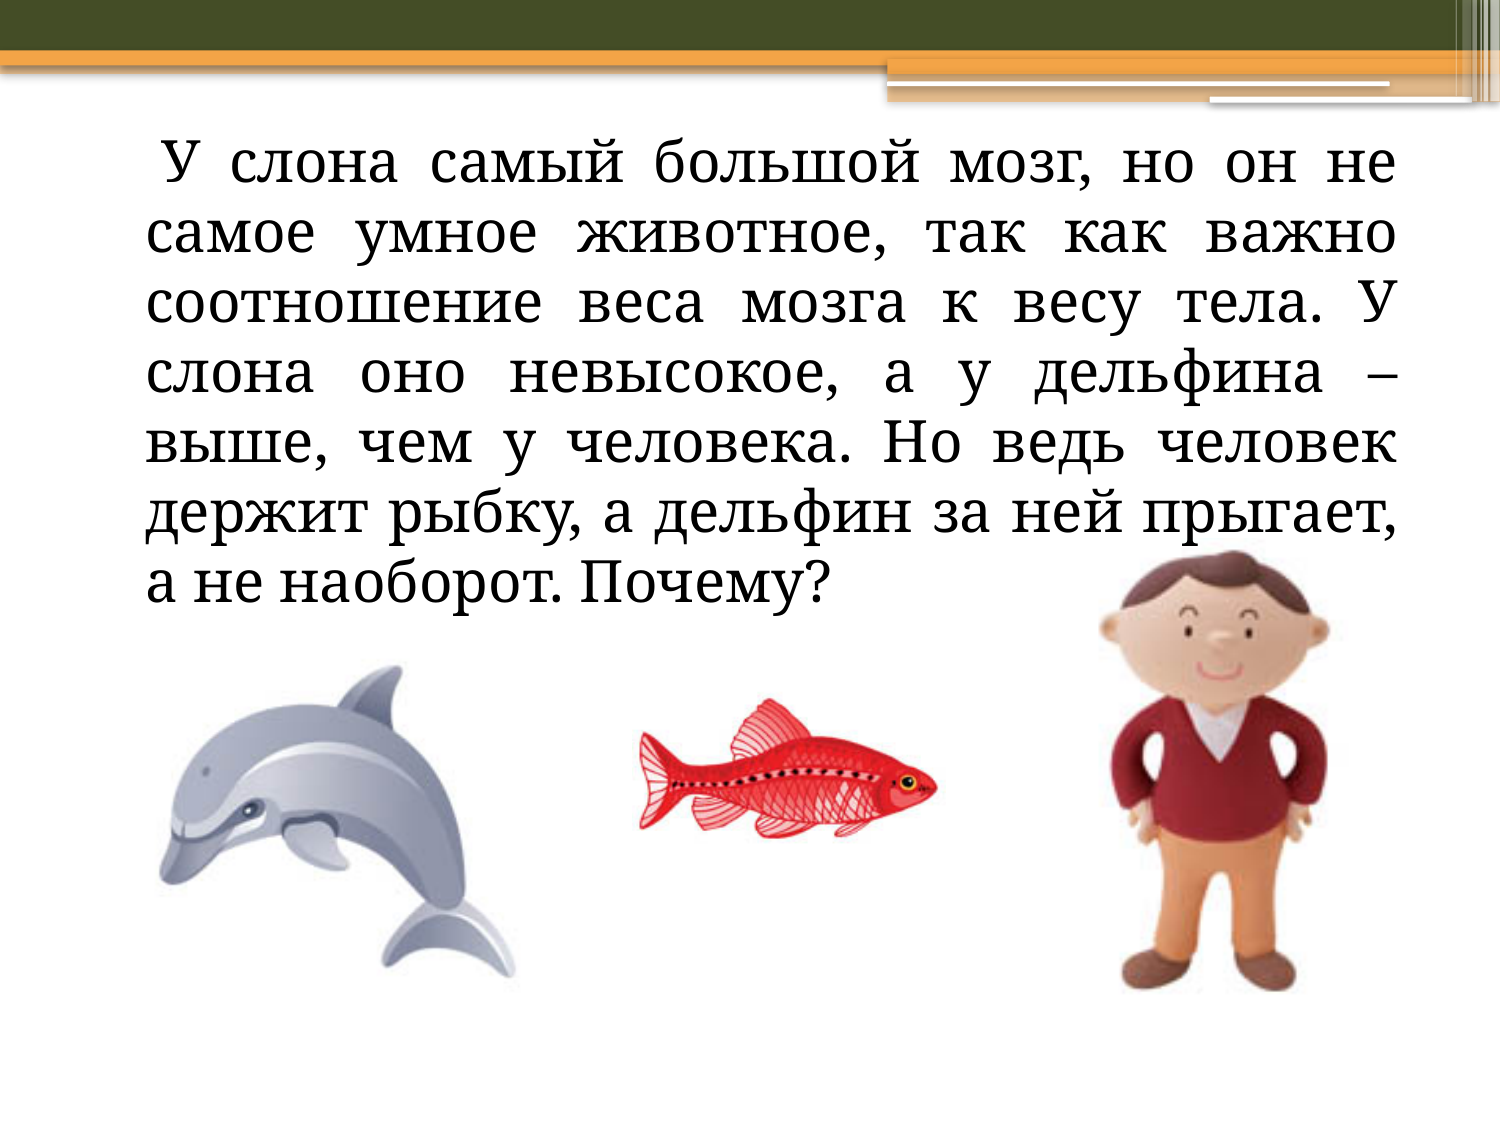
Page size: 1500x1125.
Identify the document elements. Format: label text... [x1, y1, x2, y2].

picture [632, 667, 946, 872]
list У слона самый большой мозг, но он не самое умное животное, так как важно соотношение веса мозга к весу тела. У слона оно невысокое, а у дельфина – выше, чем у человека. Но ведь человек держит рыбку, а дельфин за ней прыгает, а не наоборот. Почему? [70, 116, 1414, 827]
picture [995, 538, 1437, 1006]
picture [140, 644, 536, 1000]
